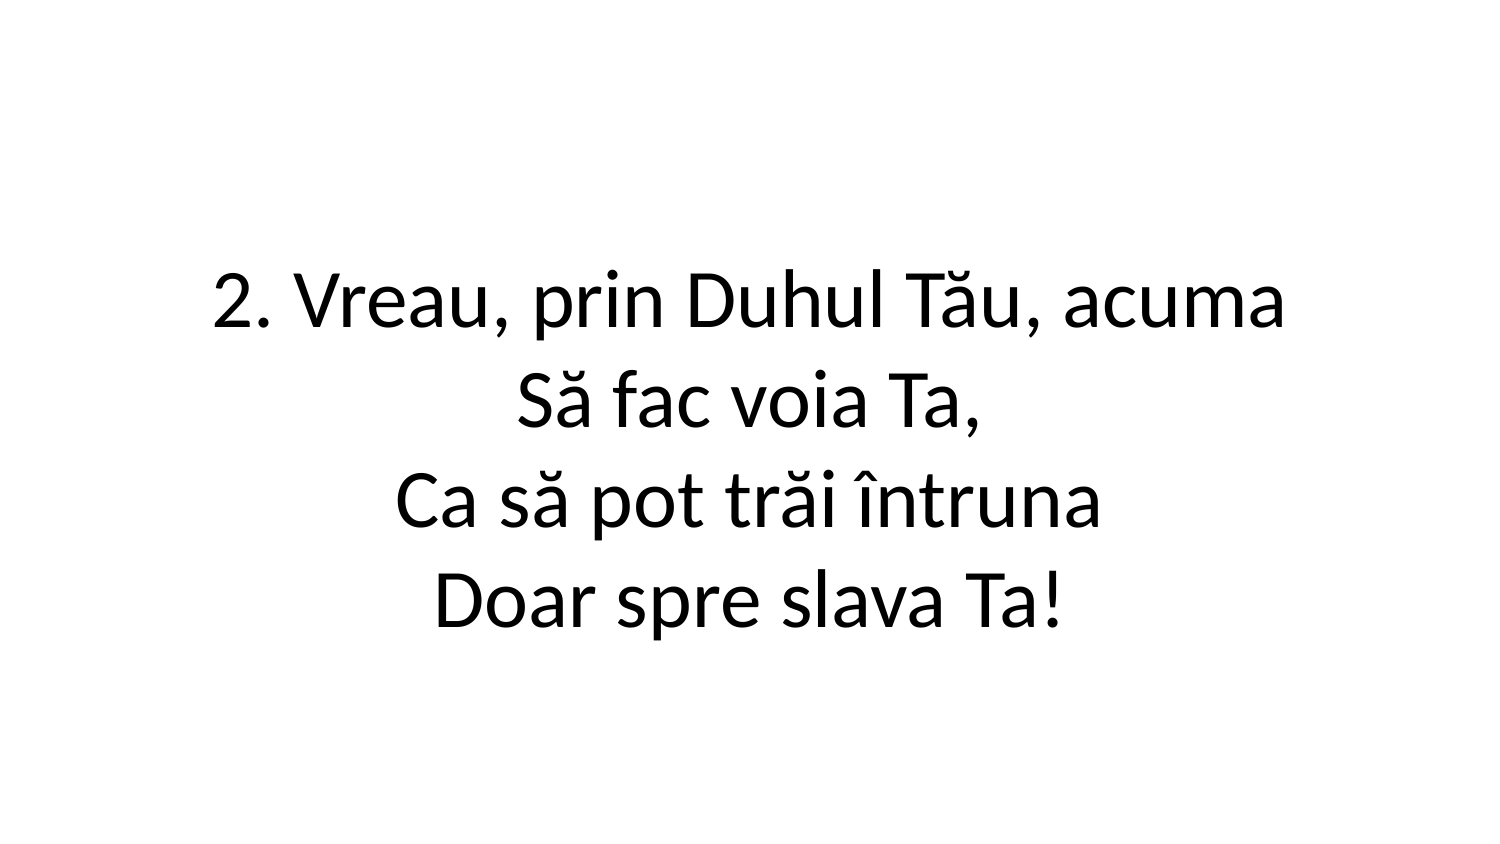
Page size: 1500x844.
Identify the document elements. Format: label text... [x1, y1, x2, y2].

text_box 2. Vreau, prin Duhul Tău, acuma Să fac voia Ta, Ca să pot trăi întruna Doar spre slava Ta! [196, 192, 1304, 652]
